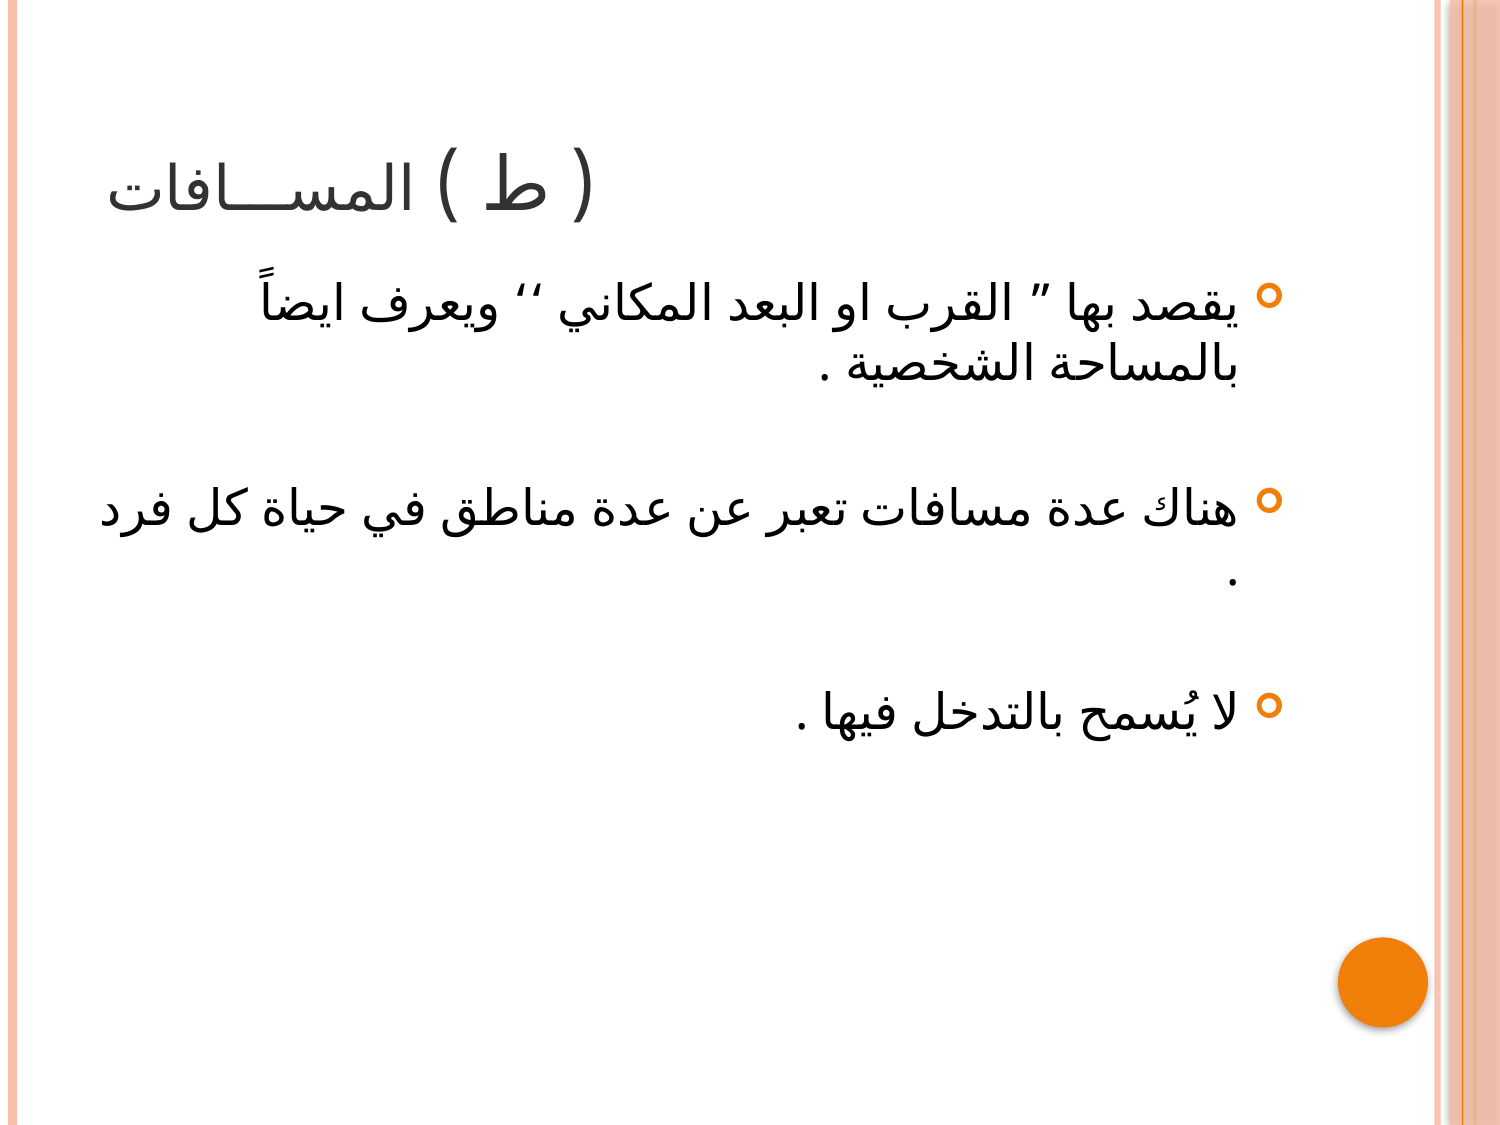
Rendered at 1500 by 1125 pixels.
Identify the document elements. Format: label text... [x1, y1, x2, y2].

list يقصد بها ” القرب او البعد المكاني ‘‘ ويعرف ايضاً بالمساحة الشخصية . هناك عدة مسافات تعبر عن عدة مناطق في حياة كل فرد . لا يُسمح بالتدخل فيها . [75, 262, 1300, 1062]
title ( ط ) المســـافات [75, 45, 1300, 233]
